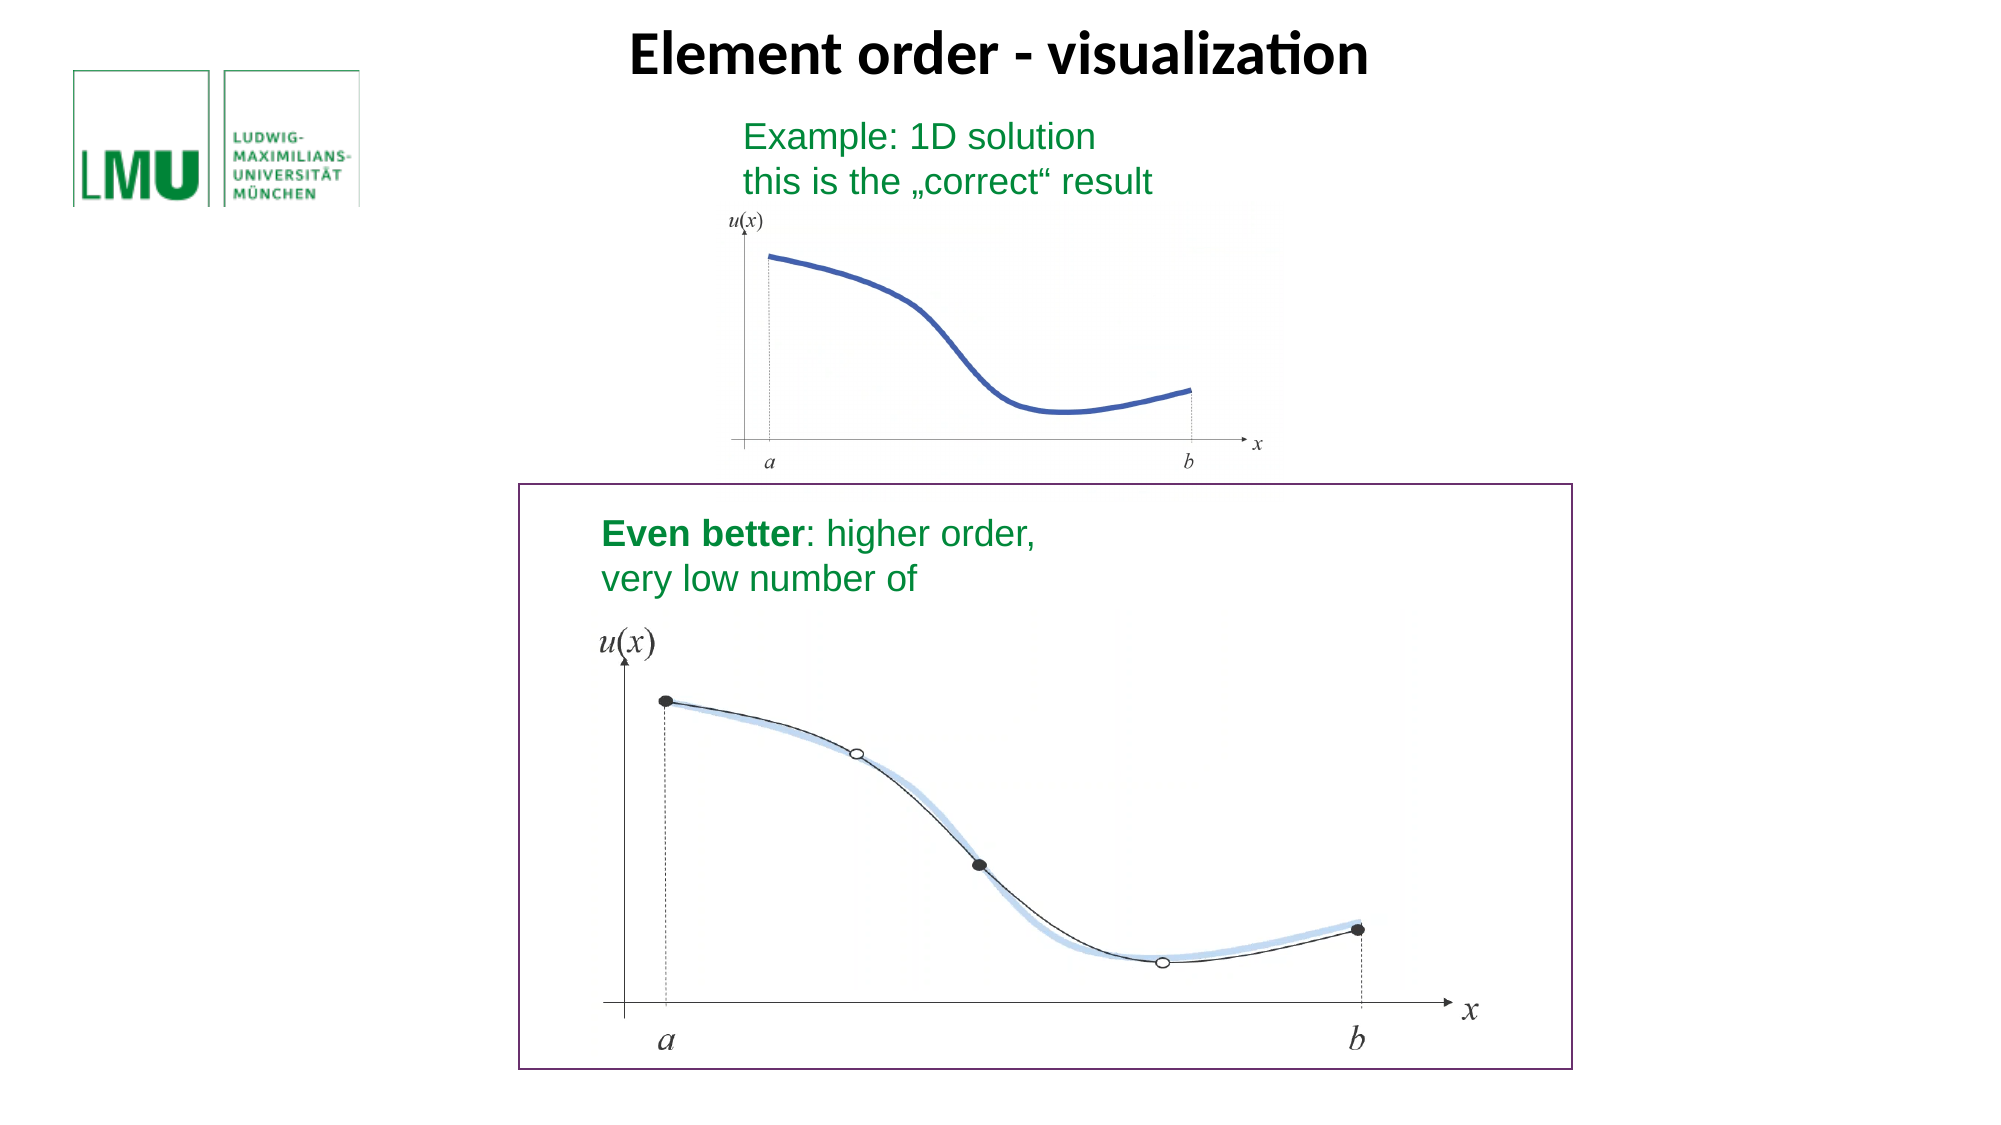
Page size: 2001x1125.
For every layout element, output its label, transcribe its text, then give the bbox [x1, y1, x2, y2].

picture [716, 201, 1284, 502]
text_box [518, 483, 1573, 1070]
picture [586, 609, 1490, 1070]
text_box Example: 1D solution this is the „correct“ result [728, 104, 1208, 201]
text_box Element order - visualization [249, 4, 1750, 95]
